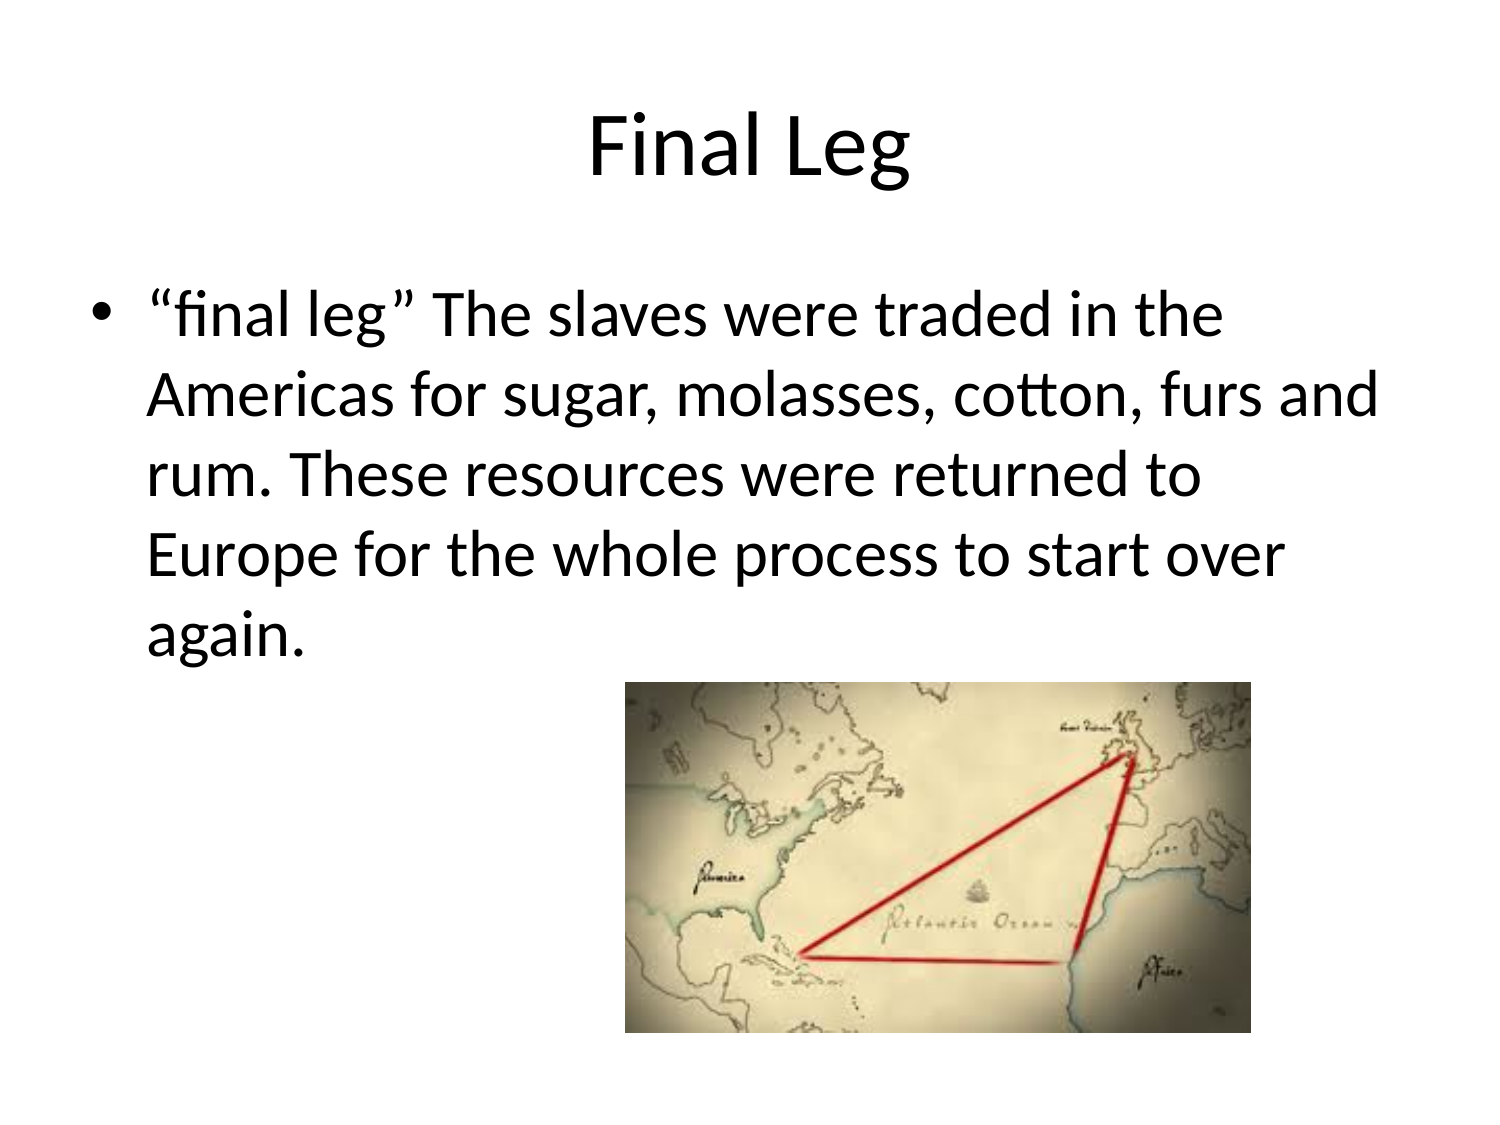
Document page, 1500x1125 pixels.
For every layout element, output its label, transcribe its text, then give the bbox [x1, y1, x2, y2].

list “final leg” The slaves were traded in the Americas for sugar, molasses, cotton, furs and rum. These resources were returned to Europe for the whole process to start over again. [75, 262, 1425, 1005]
picture [625, 682, 1251, 1034]
title Final Leg [75, 45, 1425, 233]
